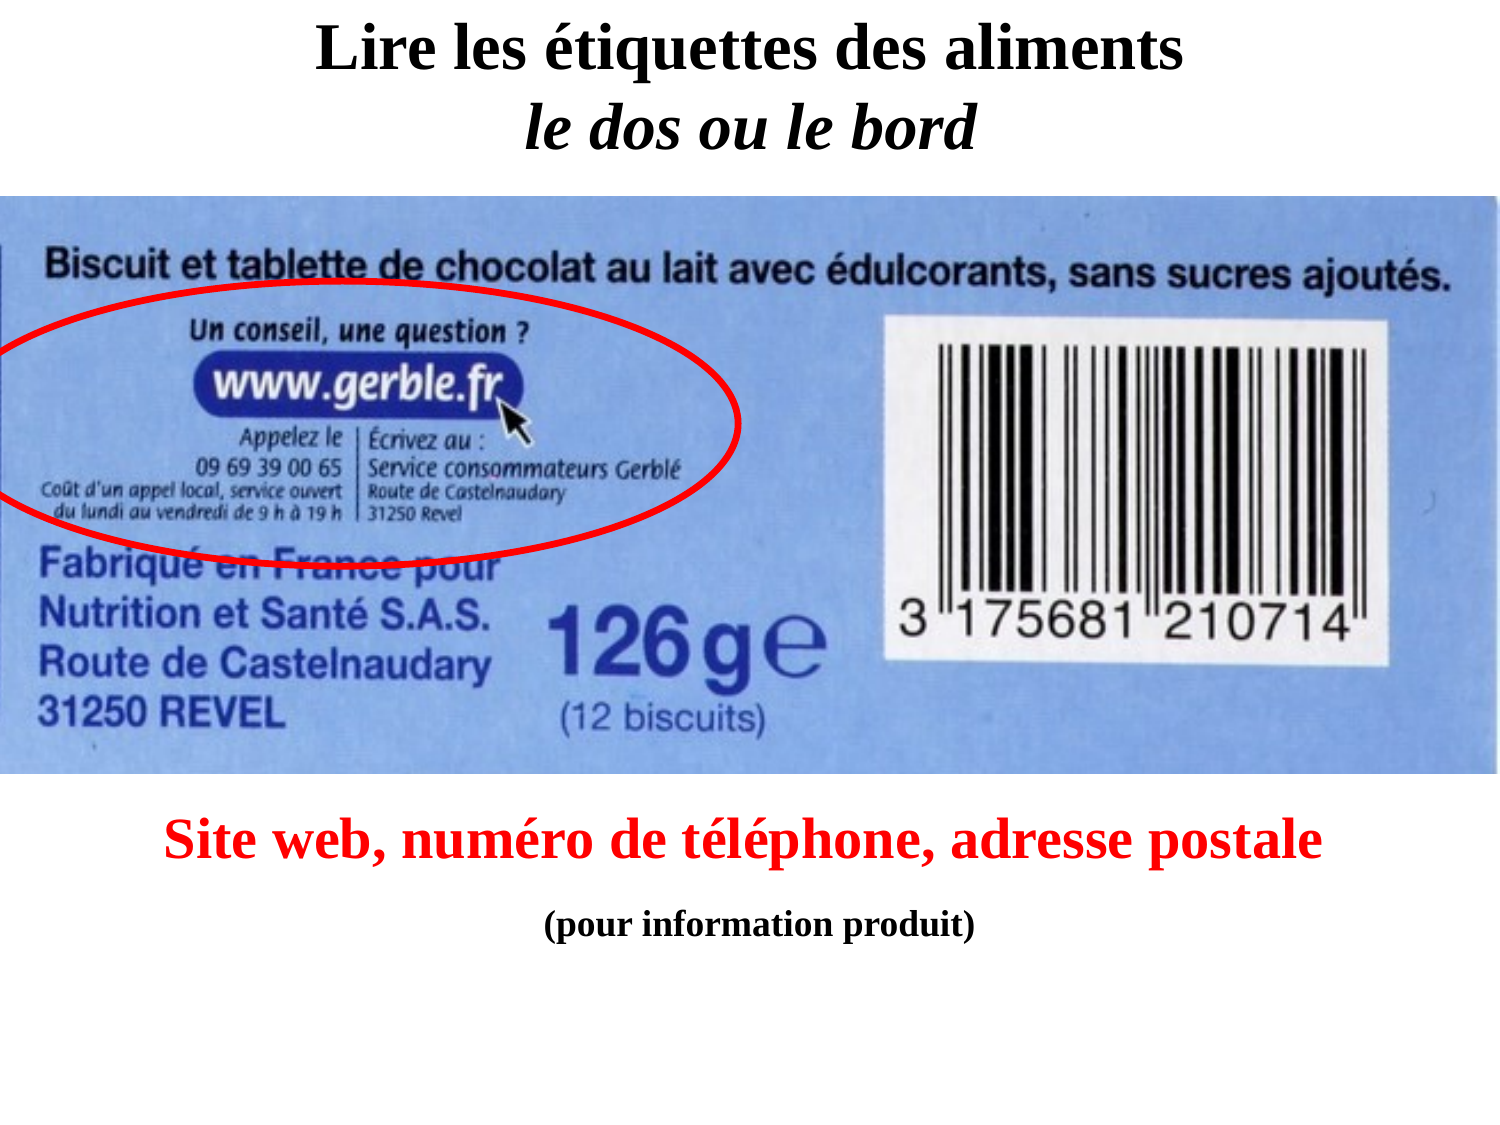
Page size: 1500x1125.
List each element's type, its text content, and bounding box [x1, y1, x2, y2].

text_box Lire les étiquettes des aliments le dos ou le bord [2, 0, 1500, 171]
text_box Site web, numéro de téléphone, adresse postale (pour information produit) [14, 792, 1488, 1088]
picture [0, 195, 1500, 774]
